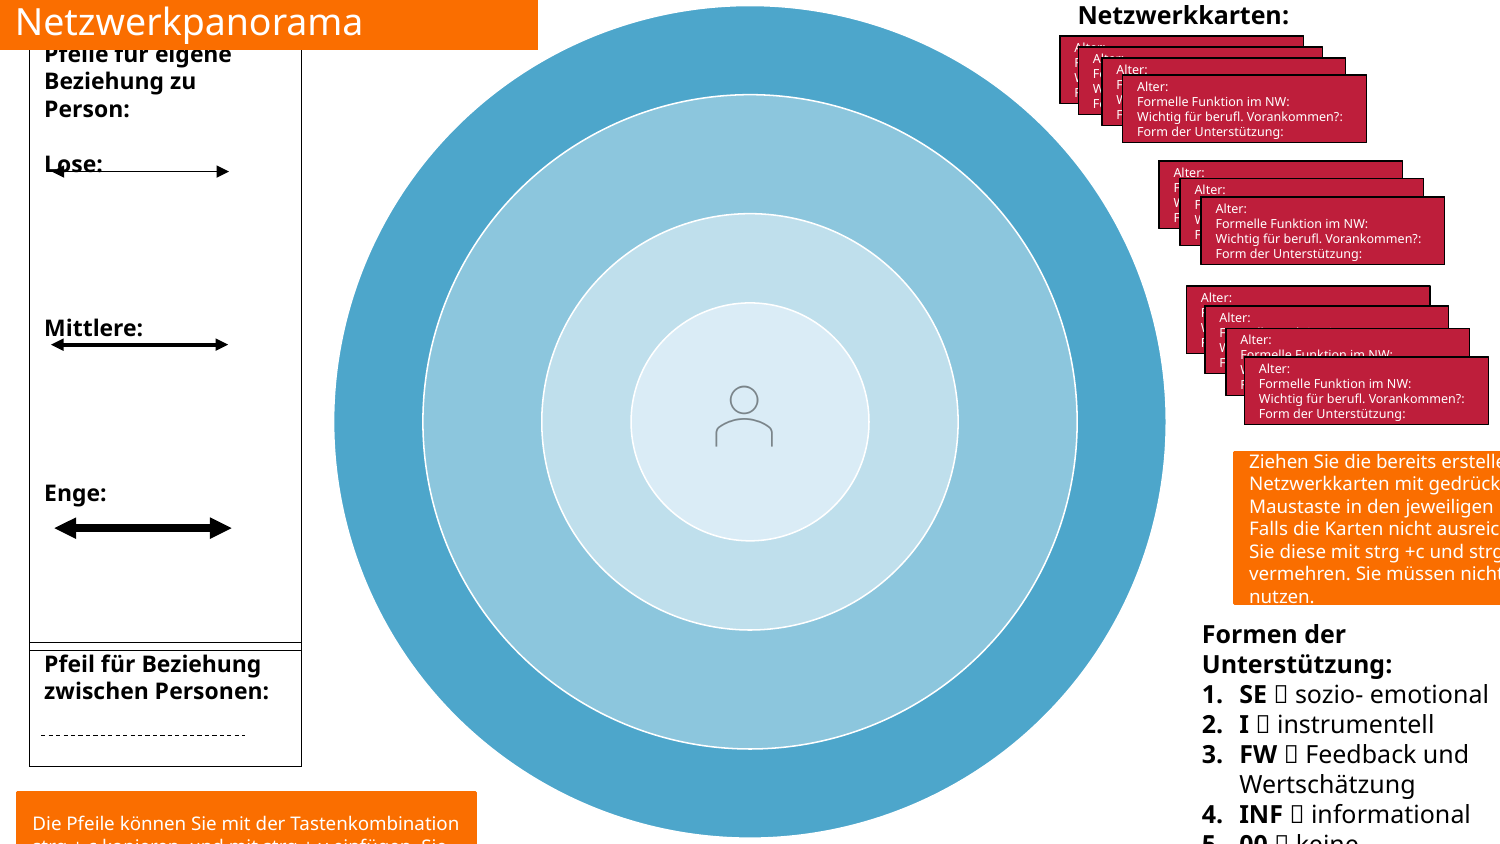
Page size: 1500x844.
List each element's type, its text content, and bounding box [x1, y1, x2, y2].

text_box Alter: Formelle Funktion im NW: Wichtig für berufl. Vorankommen?: Form der Unterstützung: [1157, 159, 1404, 230]
text_box Alter: Formelle Funktion im NW: Wichtig für berufl. Vorankommen?: Form der Unterstützung: [1100, 56, 1347, 127]
text_box Alter: Formelle Funktion im NW: Wichtig für berufl. Vorankommen?: Form der Unterstützung: [1121, 73, 1368, 144]
text_box Alter: Formelle Funktion im NW: Wichtig für berufl. Vorankommen?: Form der Unterstützung: [1077, 45, 1324, 116]
text_box Alter: Formelle Funktion im NW: Wichtig für berufl. Vorankommen?: Form der Unterstützung: [1199, 195, 1446, 266]
text_box Ziehen Sie die bereits erstellen Netzwerkkarten mit gedrückter Maustaste in den jeweiligen Bereich. Falls die Karten nicht ausreichen können Sie diese mit strg +c und strg+v vermehren. Sie müssen nicht alle Karten nutzen. [1233, 451, 1500, 605]
text_box Alter: Formelle Funktion im NW: Wichtig für berufl. Vorankommen?: Form der Unterstützung: [1058, 34, 1305, 105]
text_box Die Pfeile können Sie mit der Tastenkombination strg + c kopieren, und mit strg + v einfügen. Sie müssen keine eigenen Pfeile erstellen. [16, 791, 477, 844]
text_box Alter: Formelle Funktion im NW: Wichtig für berufl. Vorankommen?: Form der Unterstützung: [1224, 327, 1471, 397]
picture [701, 373, 787, 459]
text_box Alter: Formelle Funktion im NW: Wichtig für berufl. Vorankommen?: Form der Unterstützung: [1203, 304, 1450, 375]
text_box Alter: Formelle Funktion im NW: Wichtig für berufl. Vorankommen?: Form der Unterstützung: [1178, 177, 1425, 247]
text_box Alter: Formelle Funktion im NW: Wichtig für berufl. Vorankommen?: Form der Unterstützung: [1184, 284, 1432, 355]
text_box Ihr eigenes Netzwerkpanorama [0, 0, 538, 50]
text_box Alter: Formelle Funktion im NW: Wichtig für berufl. Vorankommen?: Form der Unterstützung: [1243, 355, 1490, 426]
